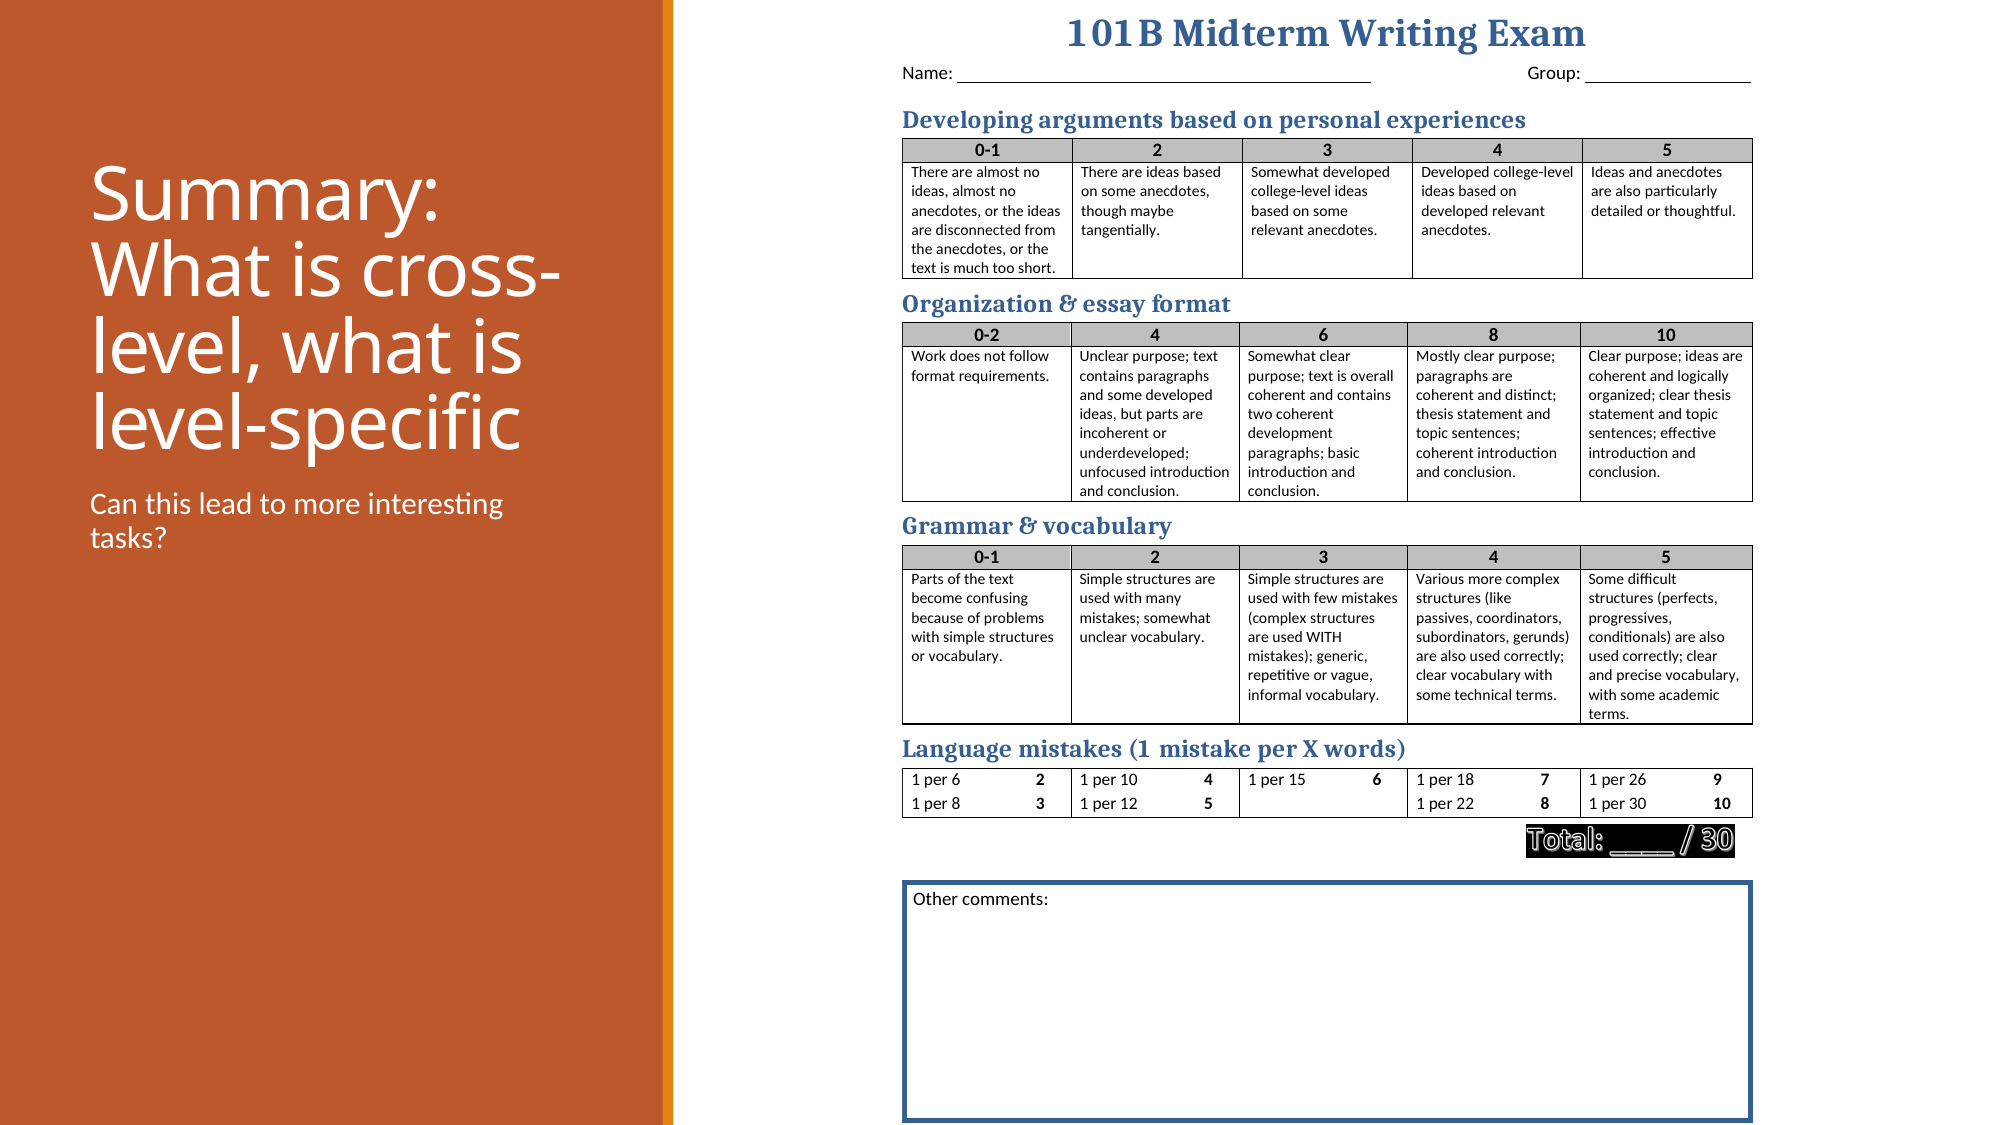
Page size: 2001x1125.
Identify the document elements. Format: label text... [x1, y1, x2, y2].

title Summary: What is cross-level, what is level-specific [75, 97, 600, 473]
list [901, 0, 1755, 1125]
list Can this lead to more interesting tasks? [75, 479, 600, 1035]
